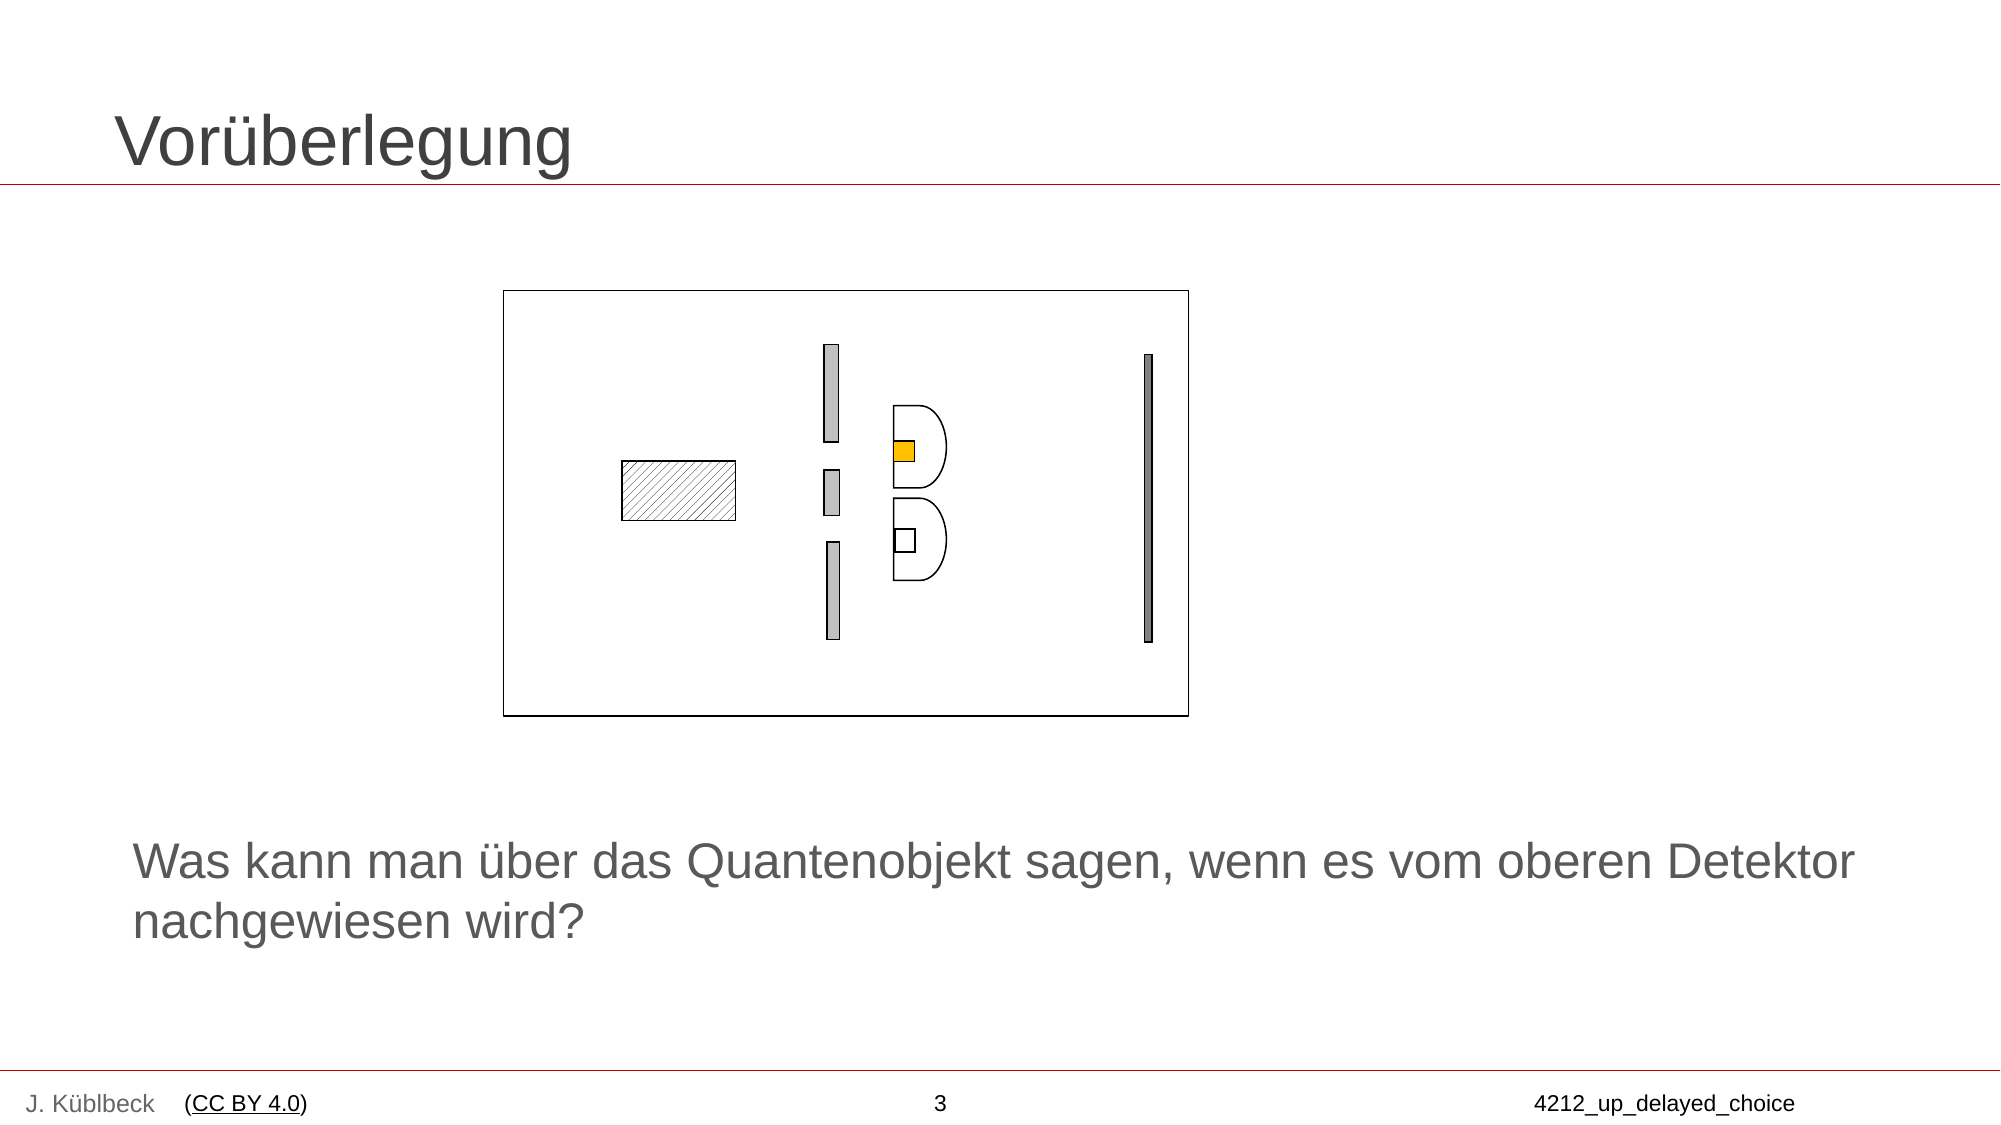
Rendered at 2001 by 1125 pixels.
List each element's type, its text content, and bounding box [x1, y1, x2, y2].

list Was kann man über das Quantenobjekt sagen, wenn es vom oberen Detektor nachgewiesen wird? [99, 208, 1900, 1035]
title Vorüberlegung [99, 90, 1900, 185]
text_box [503, 290, 1190, 717]
